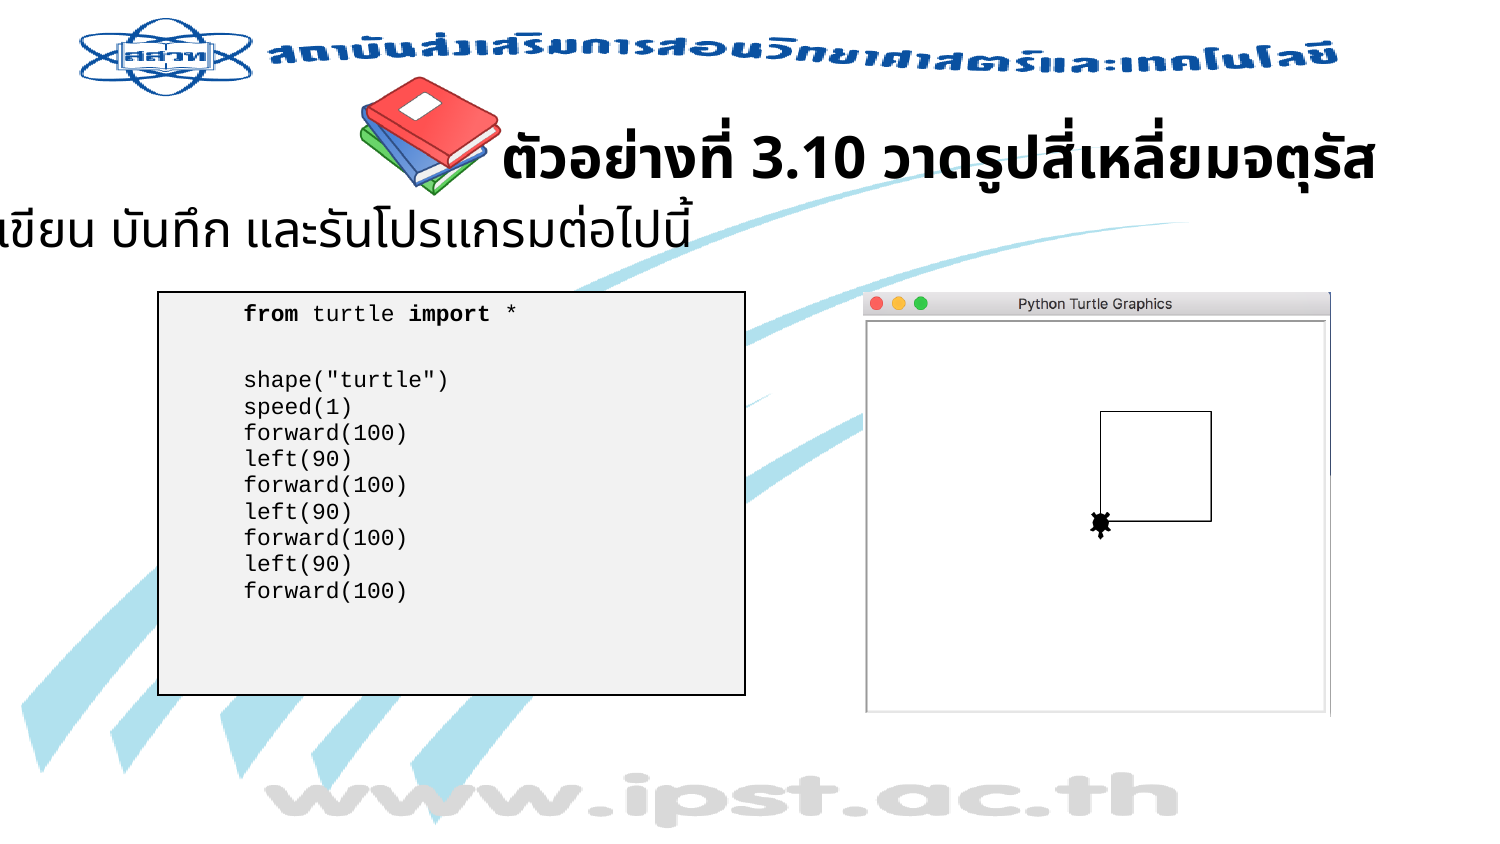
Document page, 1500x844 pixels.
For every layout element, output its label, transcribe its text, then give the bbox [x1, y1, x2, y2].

list ตัวอย่างที่ 3.10 วาดรูปสี่เหลี่ยมจตุรัส [486, 0, 1500, 401]
text_box เขียน บันทึก และรันโปรแกรมต่อไปนี้ [0, 190, 709, 265]
picture [0, 0, 553, 212]
table_header from turtle import * shape("turtle") speed(1) forward(100) left(90) forward(100) left(90) forward(100) left(90) forward(100) [159, 293, 744, 694]
picture [0, 265, 1500, 844]
